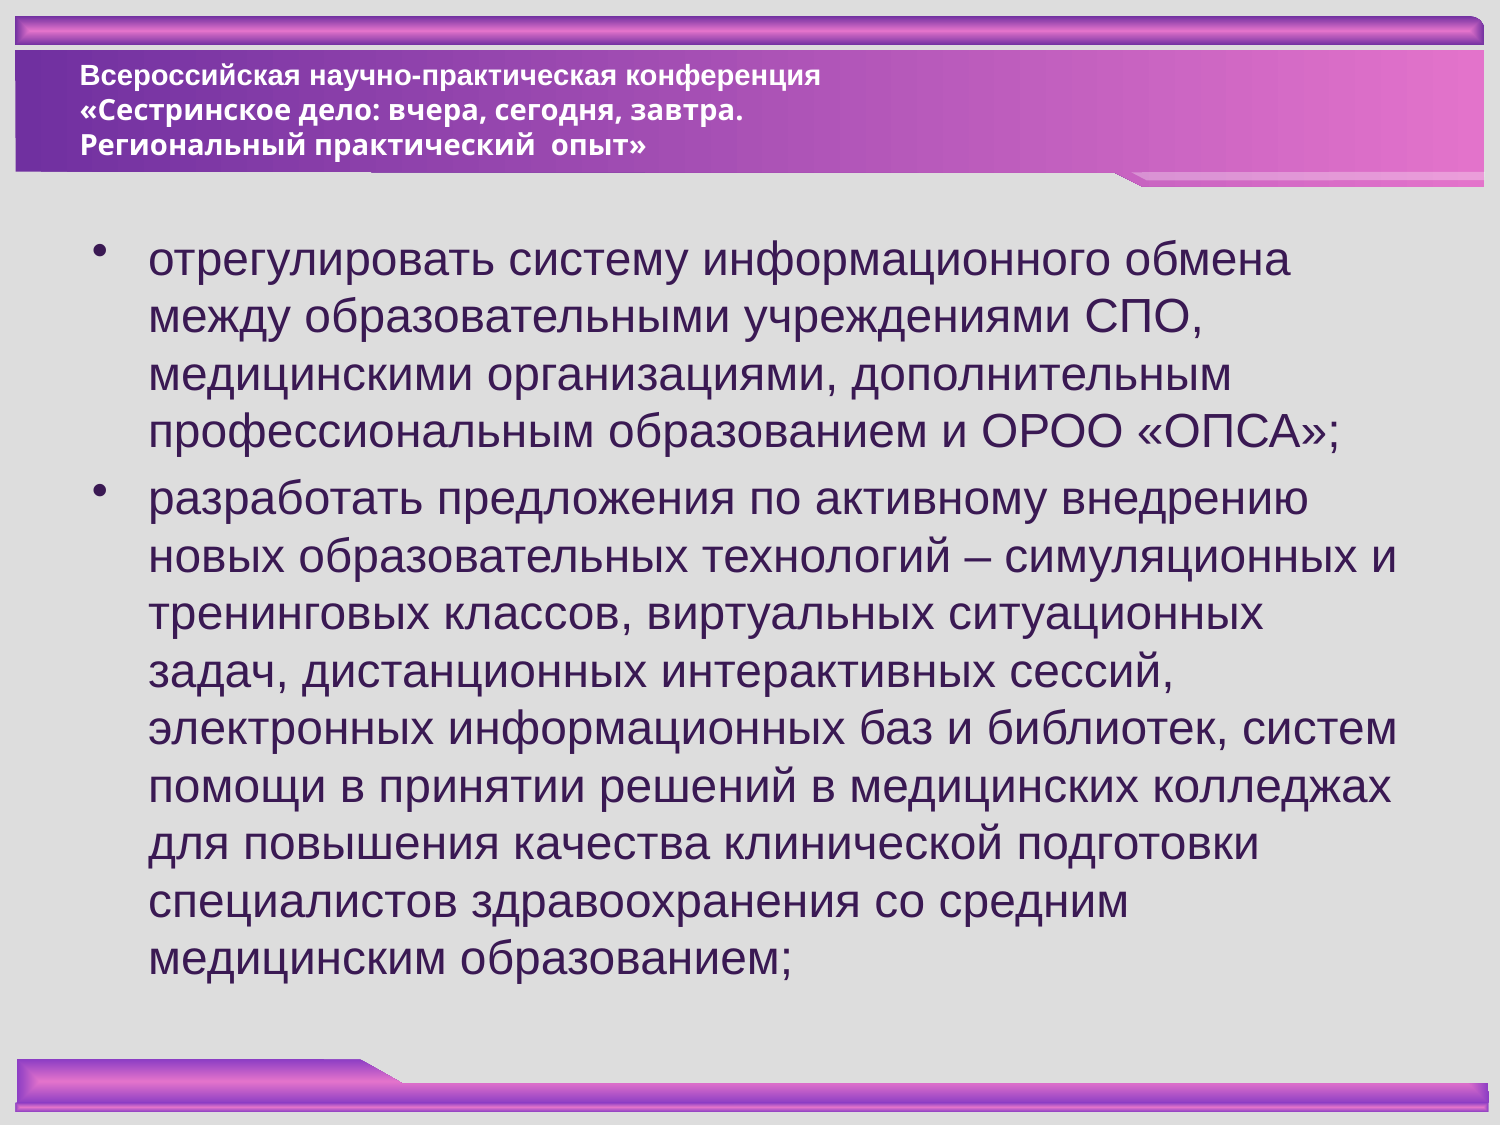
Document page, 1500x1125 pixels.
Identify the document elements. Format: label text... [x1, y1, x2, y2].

list отрегулировать систему информационного обмена между образовательными учреждениями СПО, медицинскими организациями, дополнительным профессиональным образованием и ОРОО «ОПСА»; разработать предложения по активному внедрению новых образовательных технологий – симуляционных и тренинговых классов, виртуальных ситуационных задач, дистанционных интерактивных сессий, электронных информационных баз и библиотек, систем помощи в принятии решений в медицинских колледжах для повышения качества клинической подготовки специалистов здравоохранения со средним медицинским образованием; [76, 220, 1427, 997]
